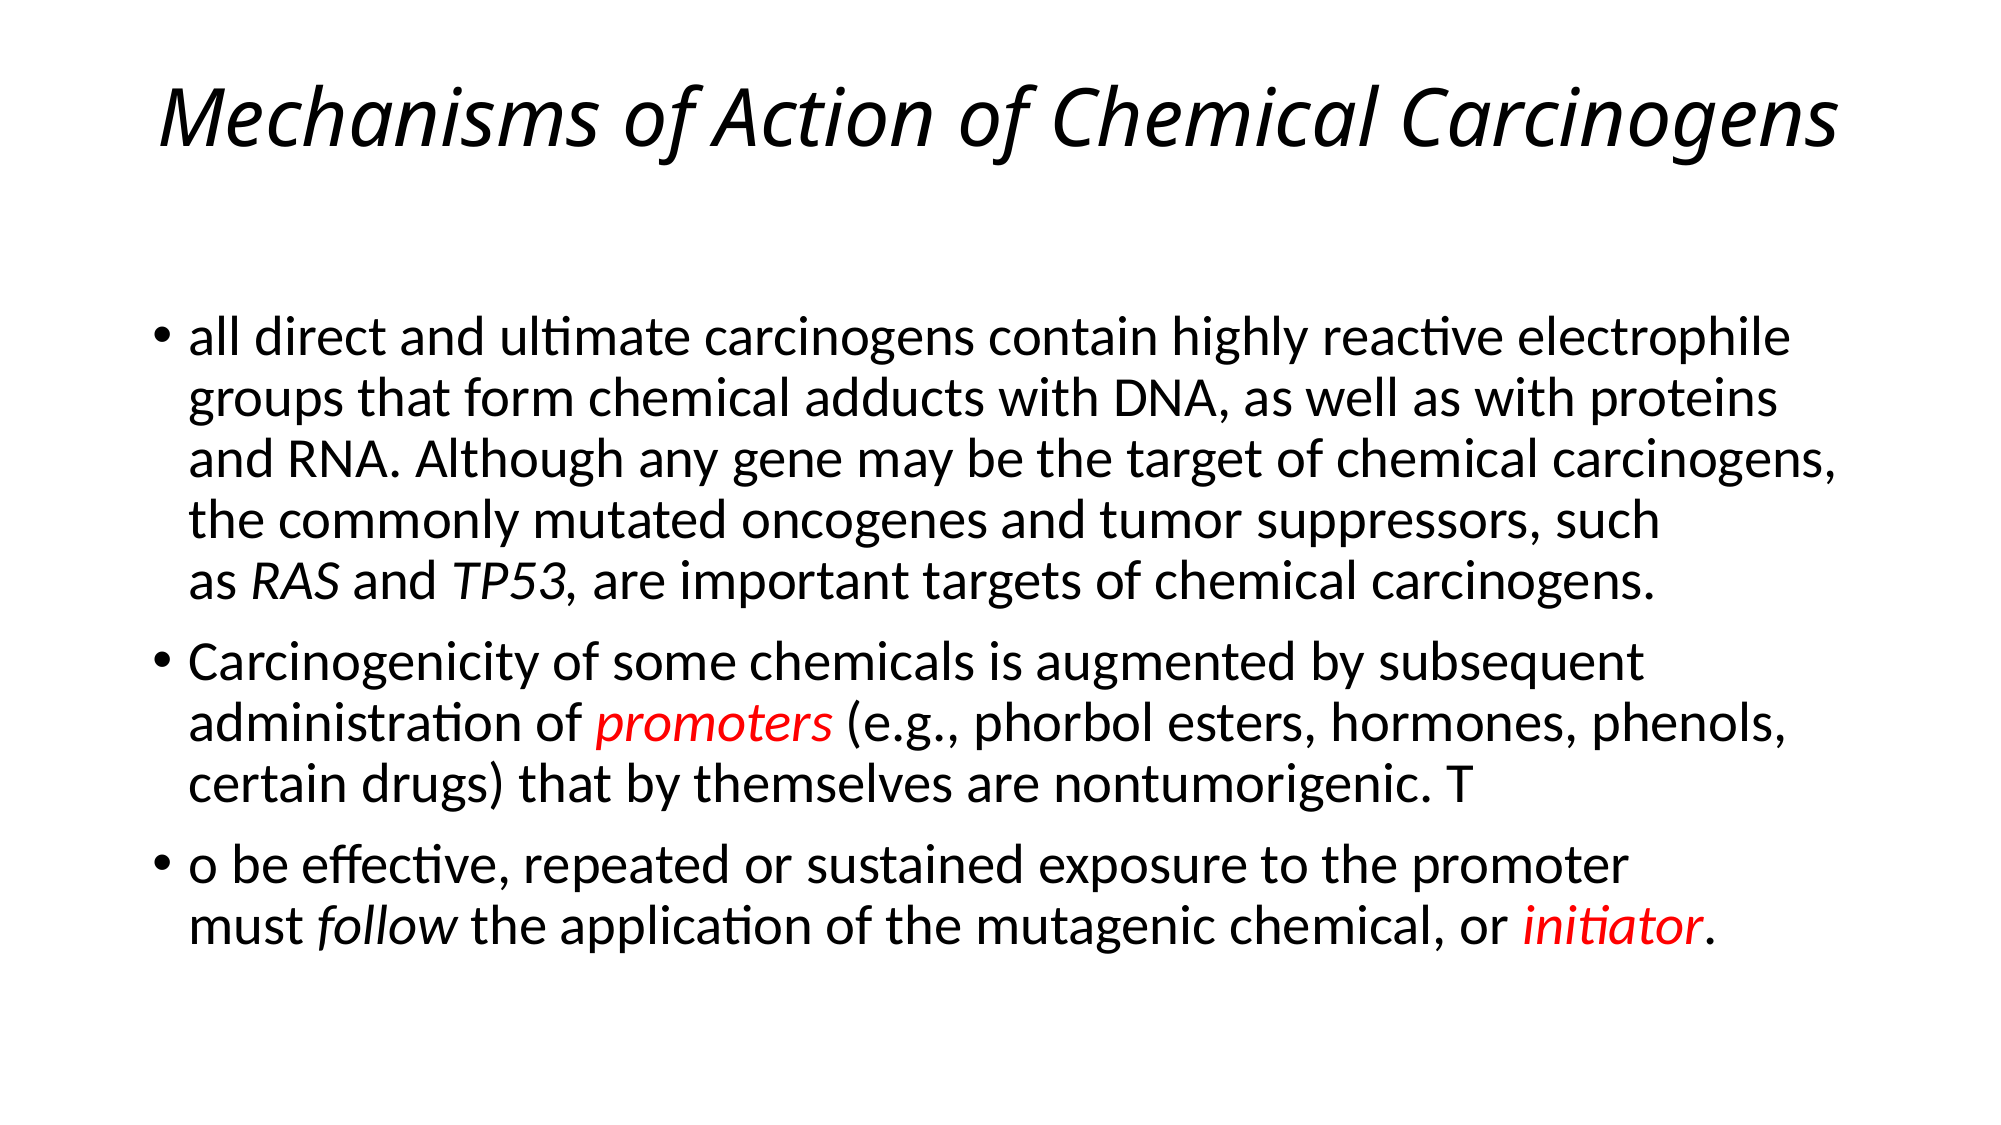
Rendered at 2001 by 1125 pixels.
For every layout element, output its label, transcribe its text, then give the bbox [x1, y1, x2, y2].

title Mechanisms of Action of Chemical Carcinogens [137, 59, 1863, 278]
list all direct and ultimate carcinogens contain highly reactive electrophile groups that form chemical adducts with DNA, as well as with proteins and RNA. Although any gene may be the target of chemical carcinogens, the commonly mutated oncogenes and tumor suppressors, such as RAS and TP53, are important targets of chemical carcinogens. Carcinogenicity of some chemicals is augmented by subsequent administration of promoters (e.g., phorbol esters, hormones, phenols, certain drugs) that by themselves are nontumorigenic. T o be effective, repeated or sustained exposure to the promoter must follow the application of the mutagenic chemical, or initiator. [137, 299, 1863, 1014]
